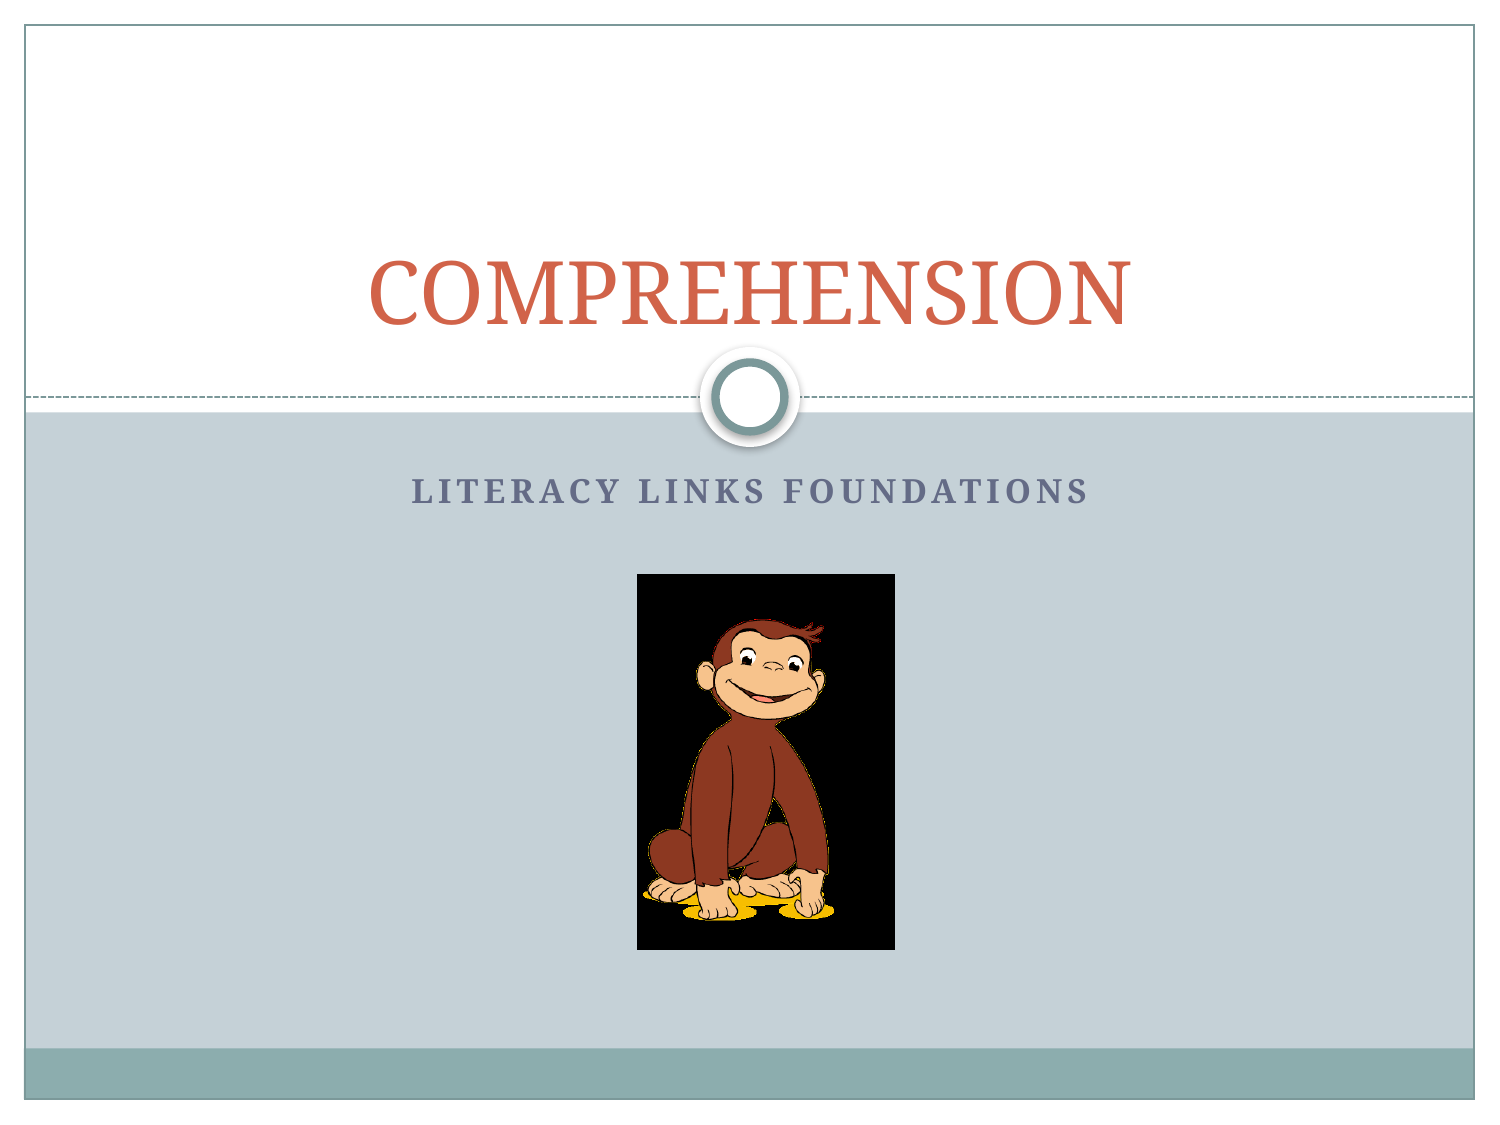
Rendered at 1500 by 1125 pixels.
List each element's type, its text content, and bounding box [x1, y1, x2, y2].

title COMPREHENSION [112, 62, 1388, 350]
picture [637, 574, 896, 951]
subtitle LITERACY LINKS FOUNDATIONS [225, 462, 1275, 750]
